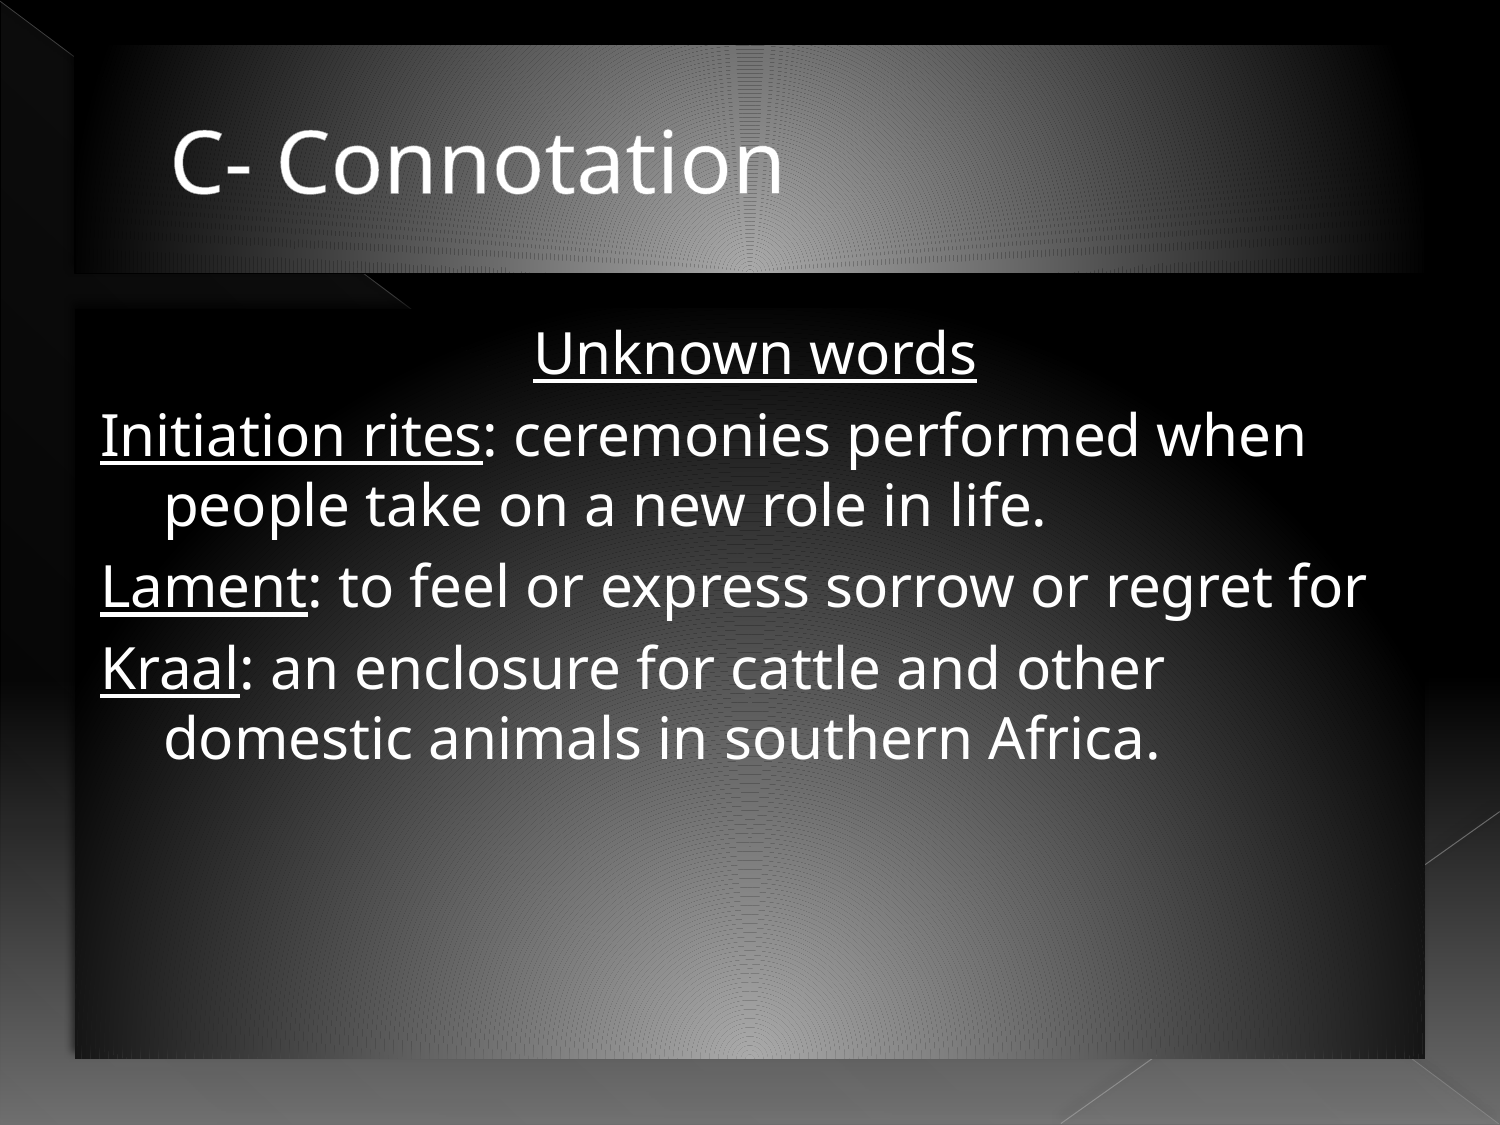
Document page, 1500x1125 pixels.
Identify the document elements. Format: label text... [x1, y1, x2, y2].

title C- Connotation [74, 43, 1426, 274]
list Unknown words Initiation rites: ceremonies performed when people take on a new role in life. Lament: to feel or express sorrow or regret for Kraal: an enclosure for cattle and other domestic animals in southern Africa. [75, 308, 1425, 1059]
